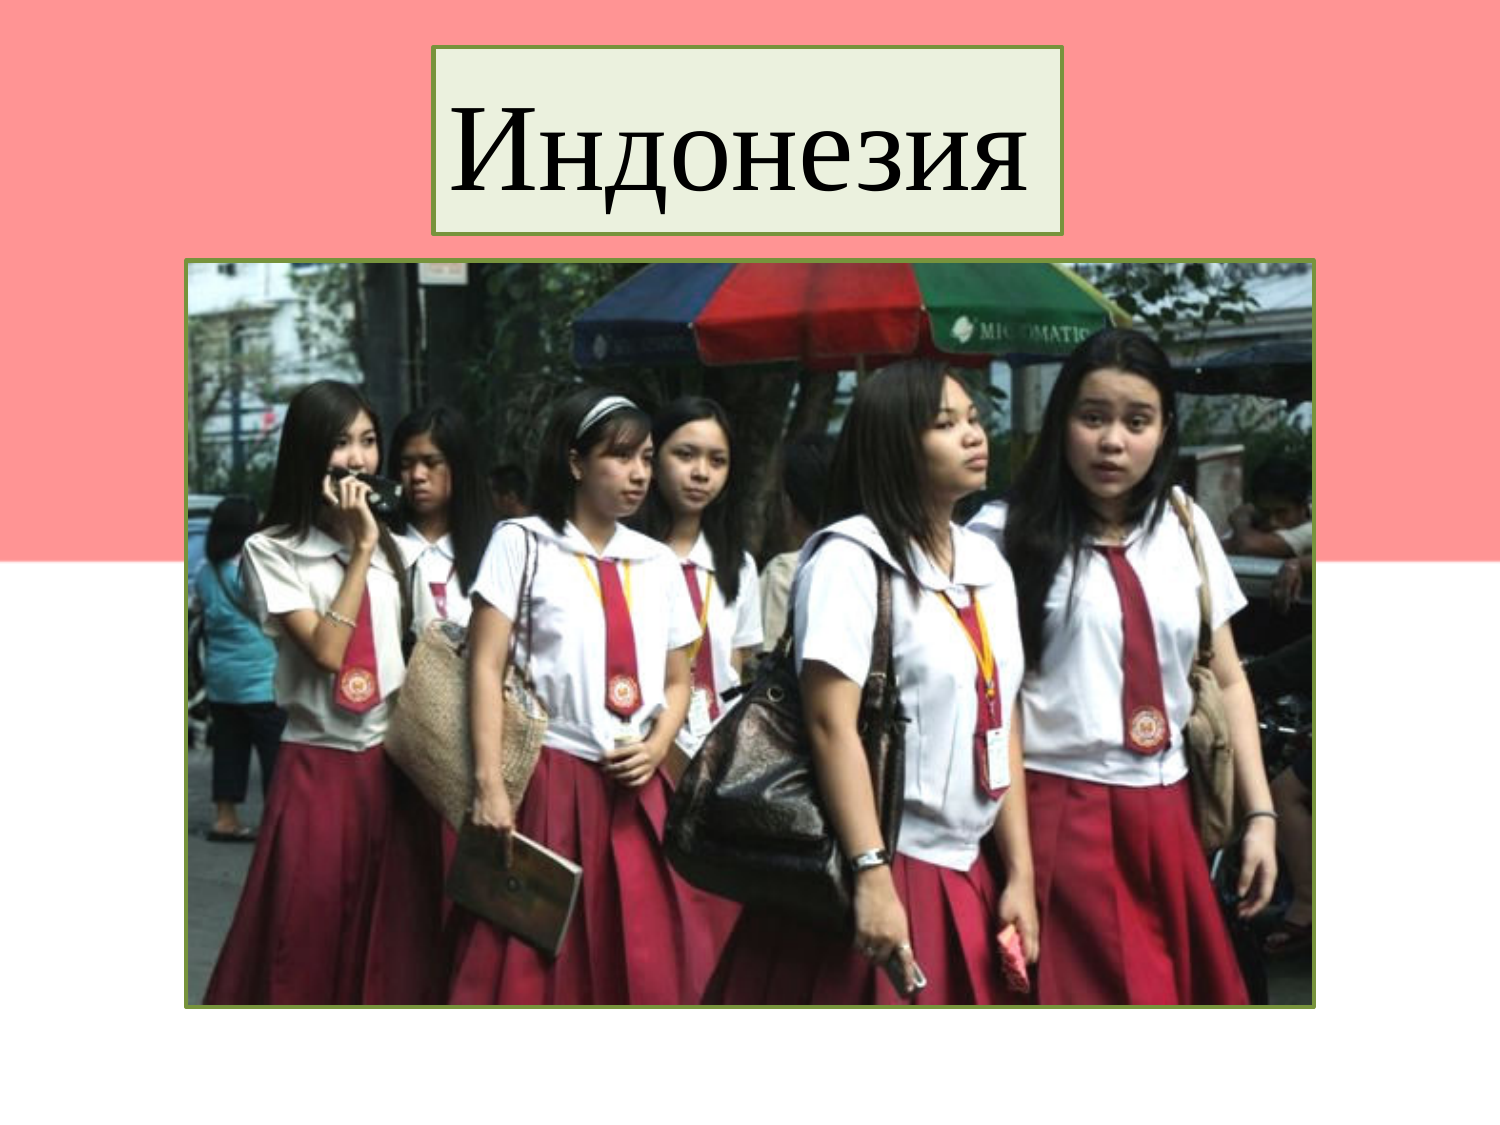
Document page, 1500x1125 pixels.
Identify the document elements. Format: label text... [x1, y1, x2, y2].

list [188, 262, 1312, 1006]
title Индонезия [433, 46, 1062, 235]
